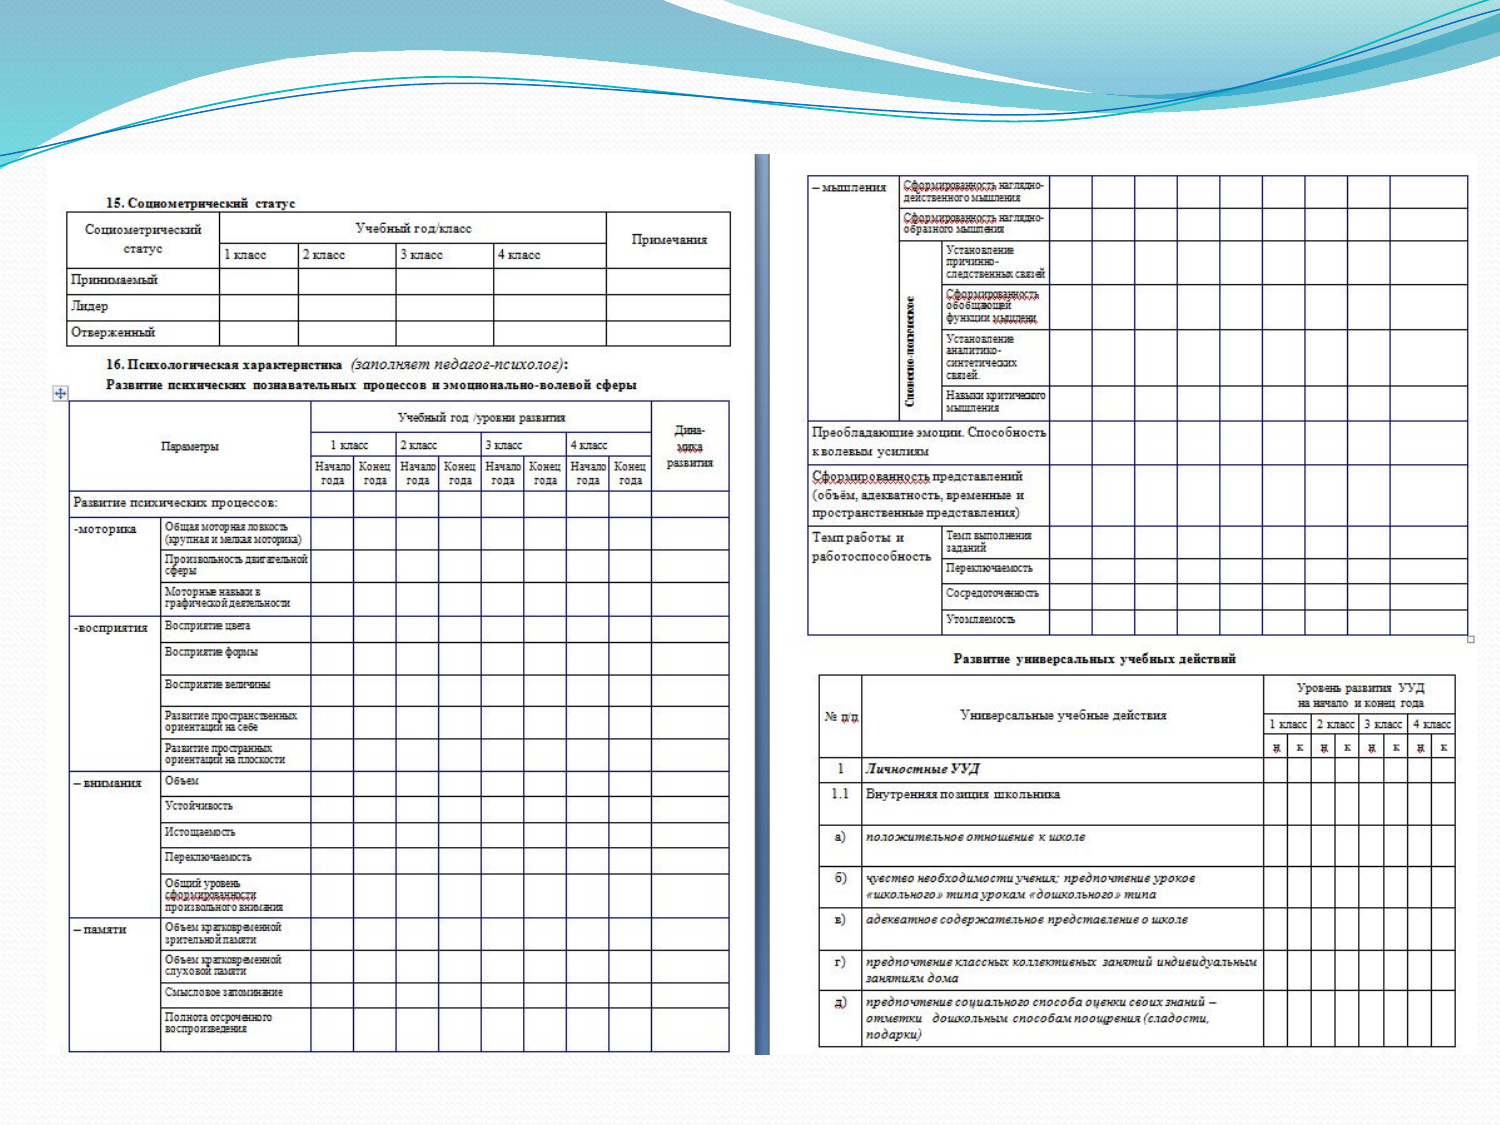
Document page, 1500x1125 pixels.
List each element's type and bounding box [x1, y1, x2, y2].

picture [46, 138, 1478, 1055]
